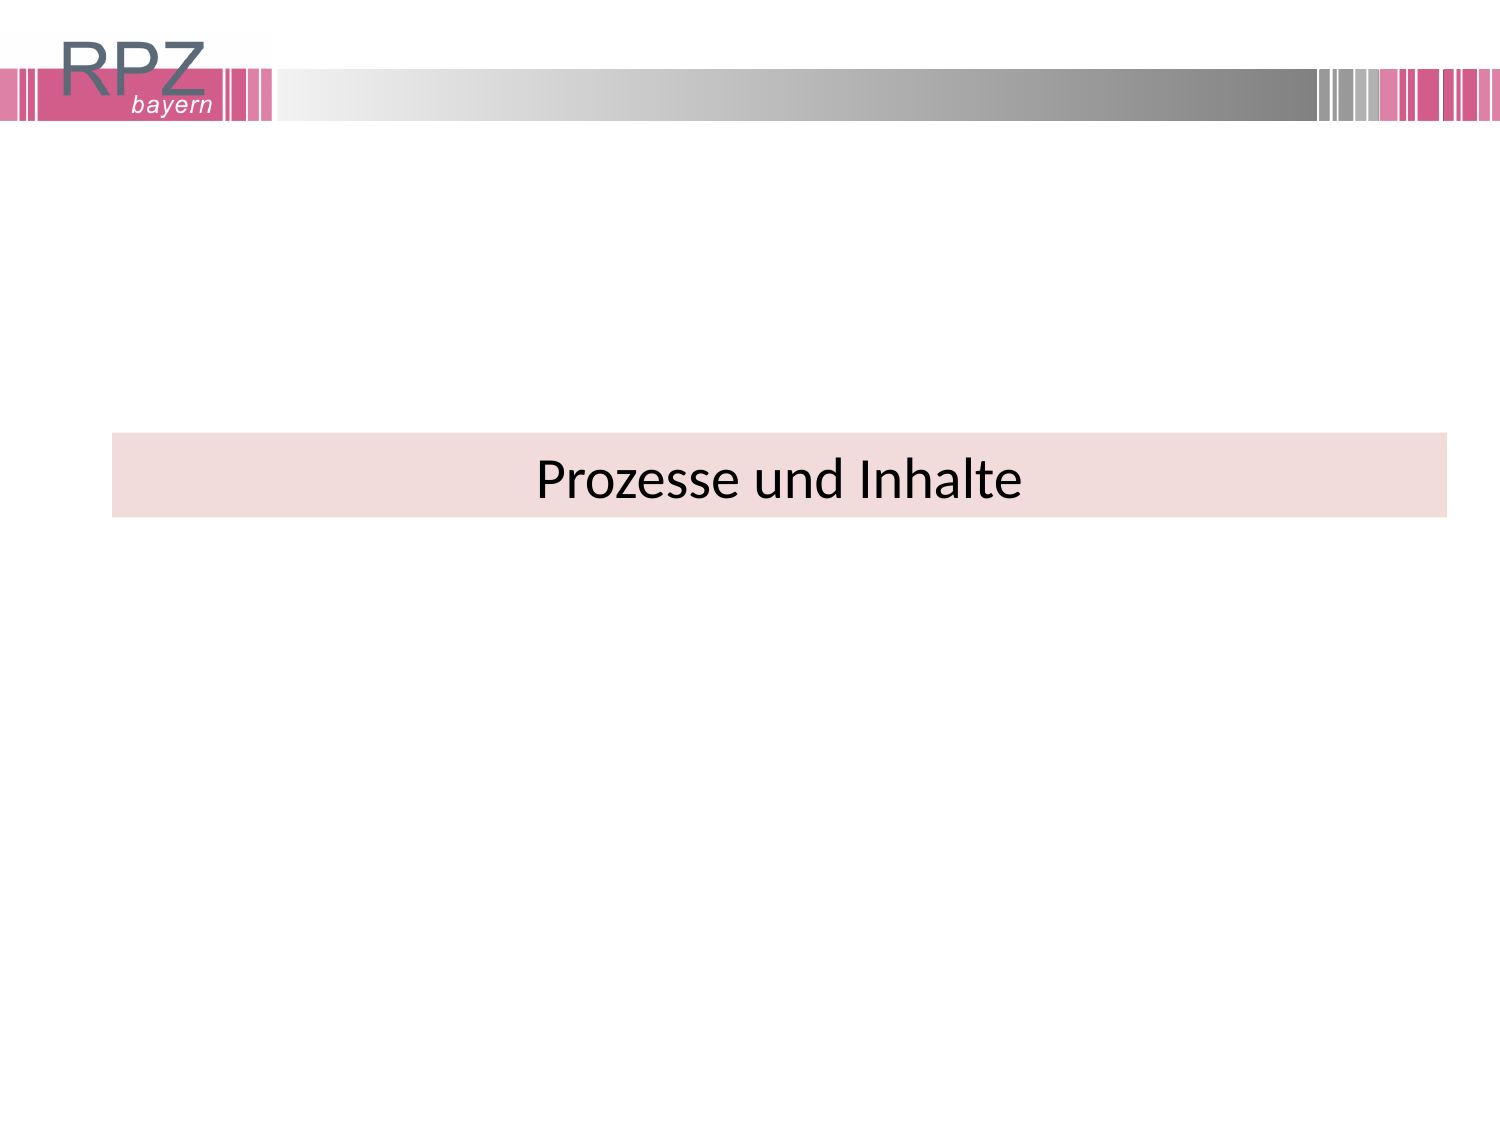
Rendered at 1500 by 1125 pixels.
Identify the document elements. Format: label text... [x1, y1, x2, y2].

picture [0, 31, 272, 121]
picture [1319, 69, 1379, 121]
picture [1443, 69, 1500, 121]
text_box Prozesse und Inhalte [112, 432, 1447, 518]
picture [1380, 69, 1439, 121]
